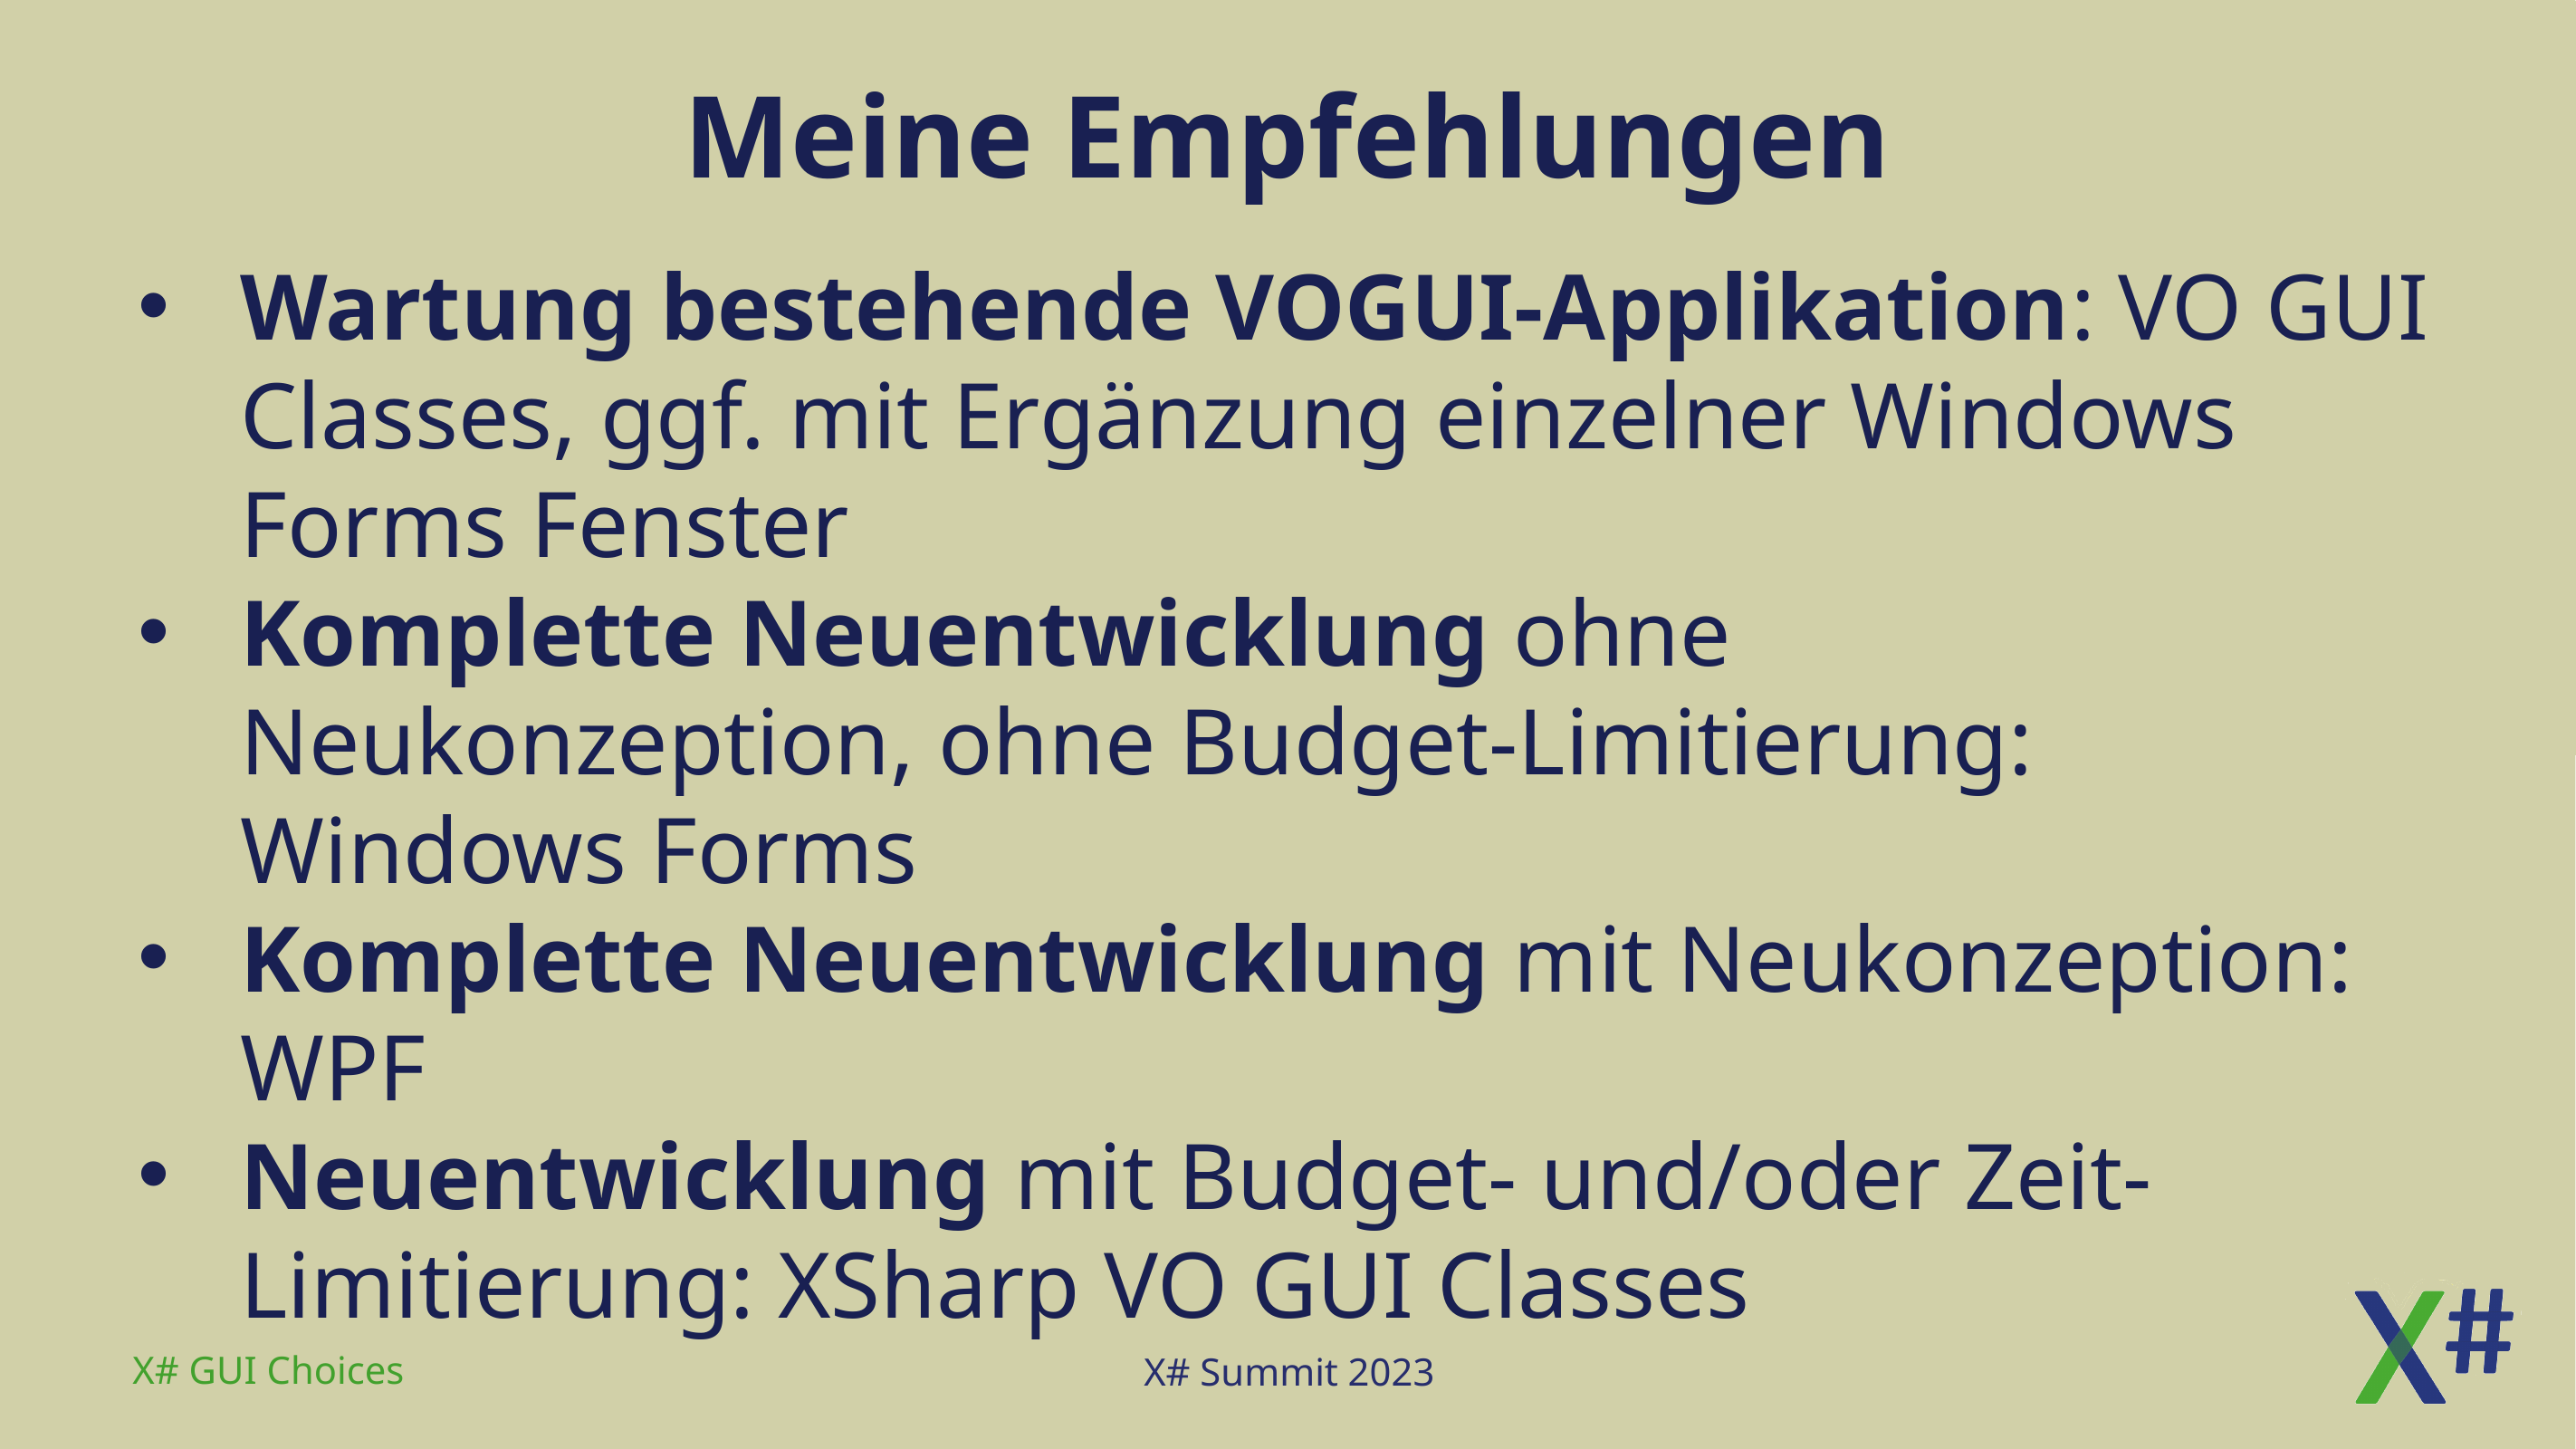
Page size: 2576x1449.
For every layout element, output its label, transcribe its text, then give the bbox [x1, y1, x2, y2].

text_box Wartung bestehende VOGUI-Applikation: VO GUI Classes, ggf. mit Ergänzung einzelner Windows Forms Fenster Komplette Neuentwicklung ohne Neukonzeption, ohne Budget-Limitierung: Windows Forms Komplette Neuentwicklung mit Neukonzeption: WPF Neuentwicklung mit Budget- und/oder Zeit-Limitierung: XSharp VO GUI Classes [125, 243, 2443, 1228]
title Meine Empfehlungen [129, 58, 2447, 211]
picture [2335, 1267, 2536, 1425]
